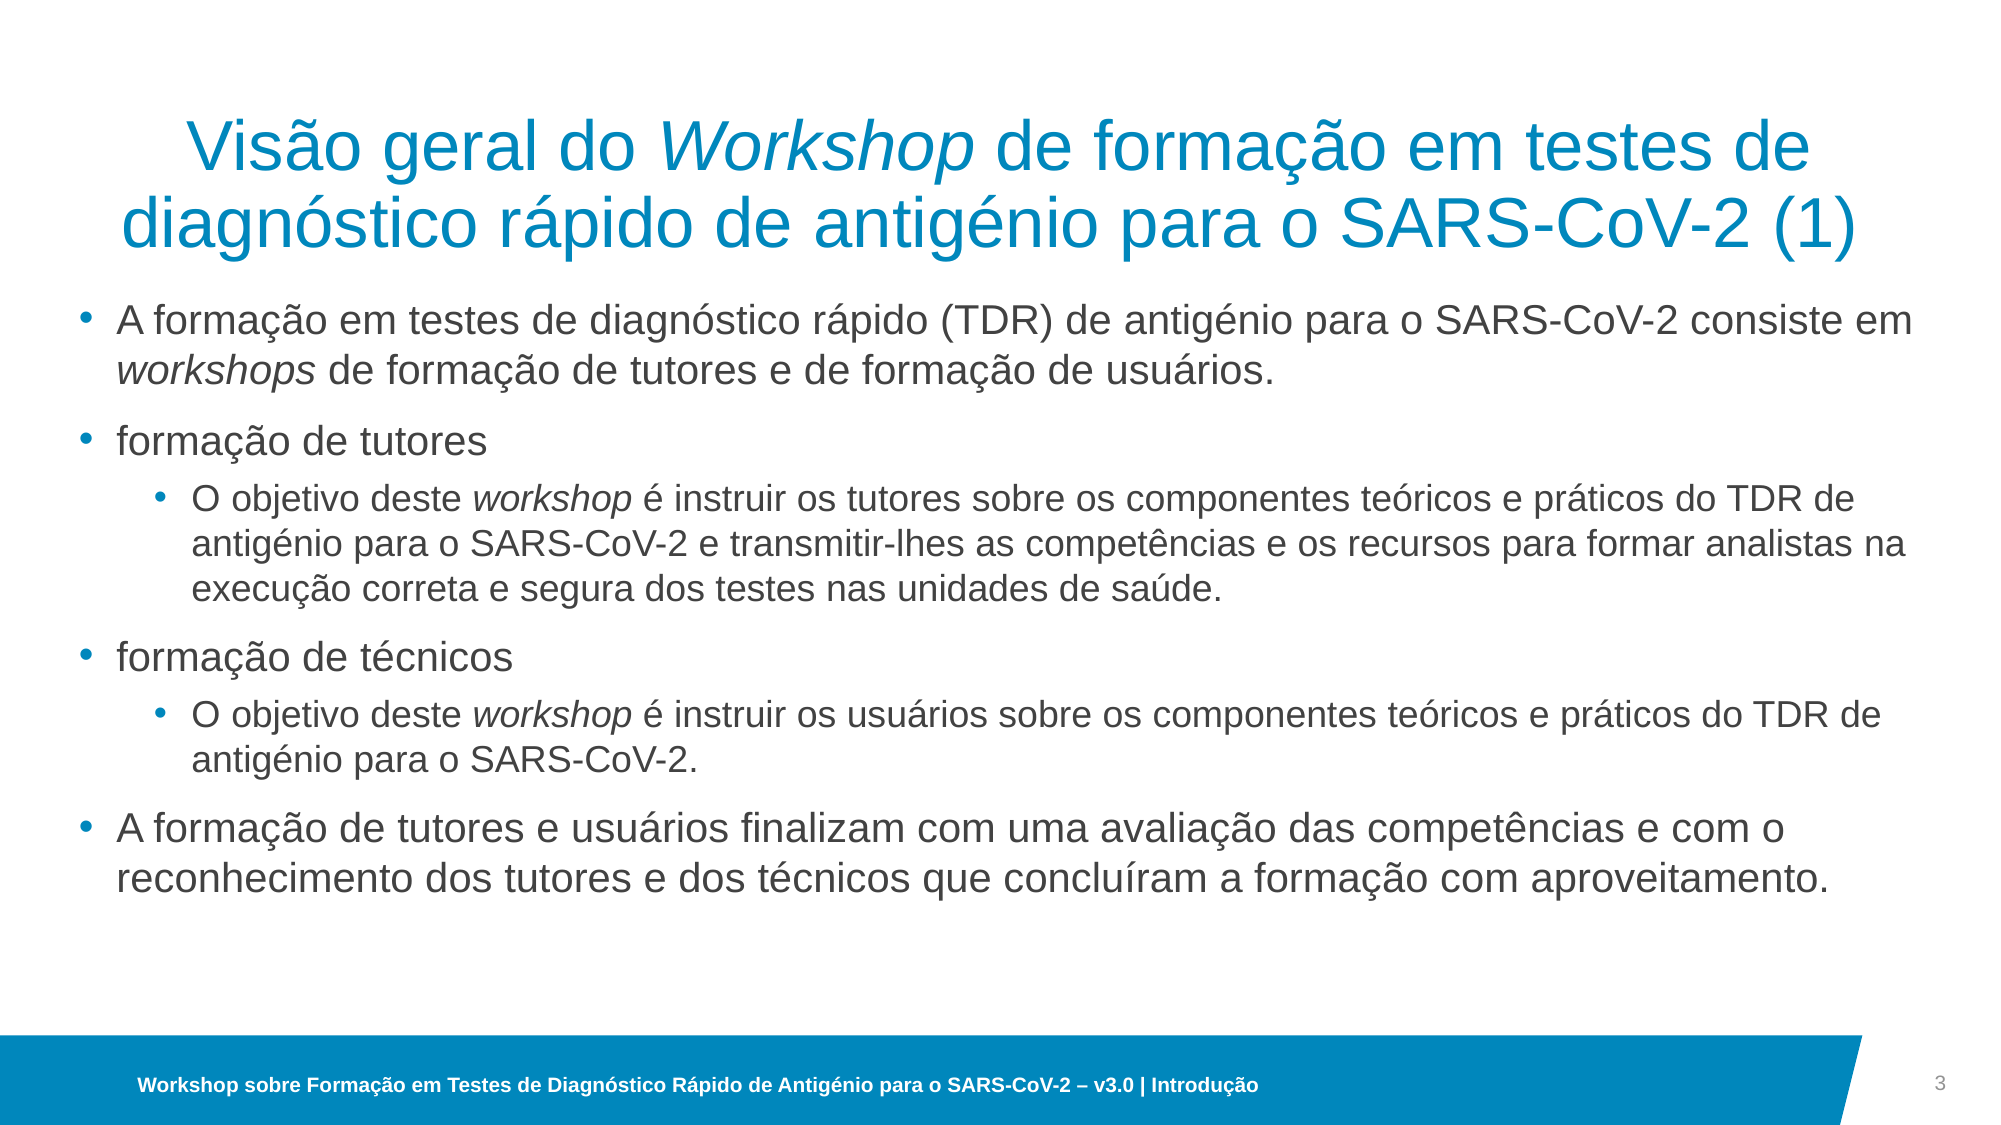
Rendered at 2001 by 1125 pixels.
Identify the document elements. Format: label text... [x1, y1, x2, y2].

footer Workshop sobre Formação em Testes de Diagnóstico Rápido de Antigénio para o SARS-CoV-2 – v3.0 | Introdução [137, 1042, 1338, 1125]
list A formação em testes de diagnóstico rápido (TDR) de antigénio para o SARS-CoV-2 consiste em workshops de formação de tutores e de formação de usuários. formação de tutores O objetivo deste workshop é instruir os tutores sobre os componentes teóricos e práticos do TDR de antigénio para o SARS-CoV-2 e transmitir-lhes as competências e os recursos para formar analistas na execução correta e segura dos testes nas unidades de saúde. formação de técnicos O objetivo deste workshop é instruir os usuários sobre os componentes teóricos e práticos do TDR de antigénio para o SARS-CoV-2. A formação de tutores e usuários finalizam com uma avaliação das competências e com o reconhecimento dos tutores e dos técnicos que concluíram a formação com aproveitamento. [63, 284, 1947, 1014]
title Visão geral do Workshop de formação em testes de diagnóstico rápido de antigénio para o SARS-CoV-2 (1) [0, 59, 2000, 263]
slide_number 3 [1862, 1035, 1947, 1125]
